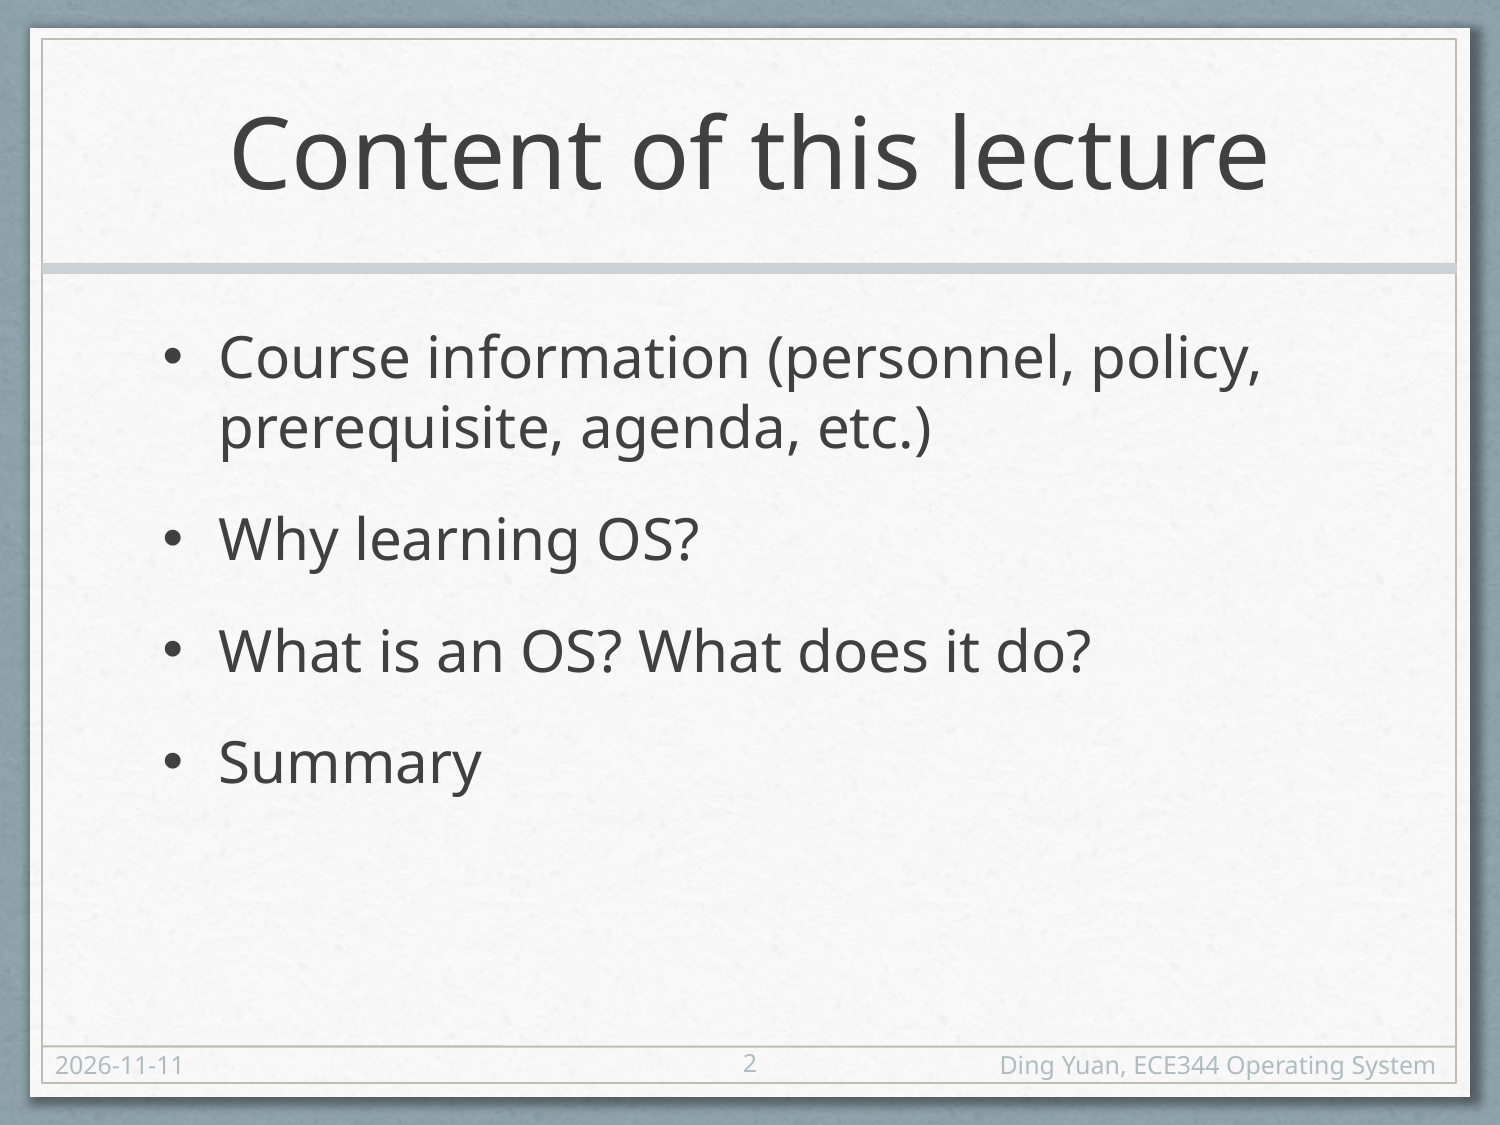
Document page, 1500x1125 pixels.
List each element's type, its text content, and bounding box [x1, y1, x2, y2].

title Content of this lecture [147, 40, 1353, 260]
list Course information (personnel, policy, prerequisite, agenda, etc.) Why learning OS? What is an OS? What does it do? Summary [147, 312, 1353, 958]
picture [30, 28, 1470, 1097]
footer Ding Yuan, ECE344 Operating System [977, 1045, 1453, 1088]
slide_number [39, 1045, 390, 1088]
slide_number 2 [687, 1042, 813, 1088]
